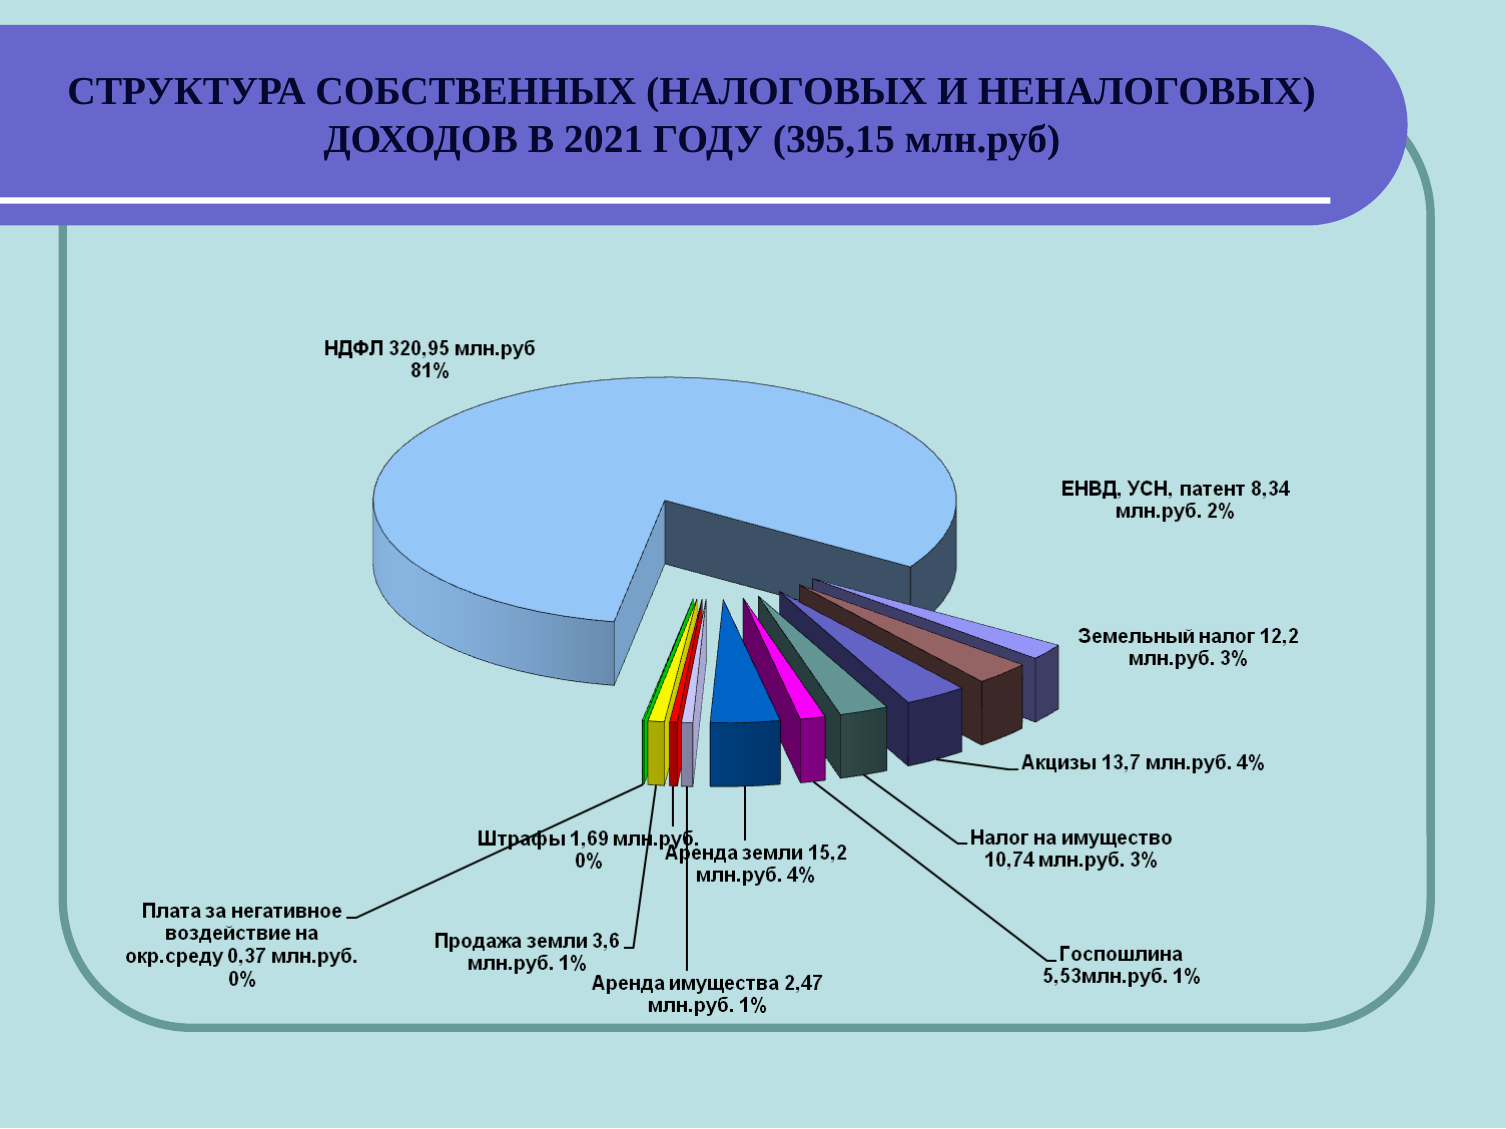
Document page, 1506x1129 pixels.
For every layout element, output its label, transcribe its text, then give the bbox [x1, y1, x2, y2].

title СТРУКТУРА СОБСТВЕННЫХ (НАЛОГОВЫХ И НЕНАЛОГОВЫХ) ДОХОДОВ В 2021 ГОДУ (395,15 млн.руб) [31, 37, 1353, 189]
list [79, 256, 1393, 1028]
